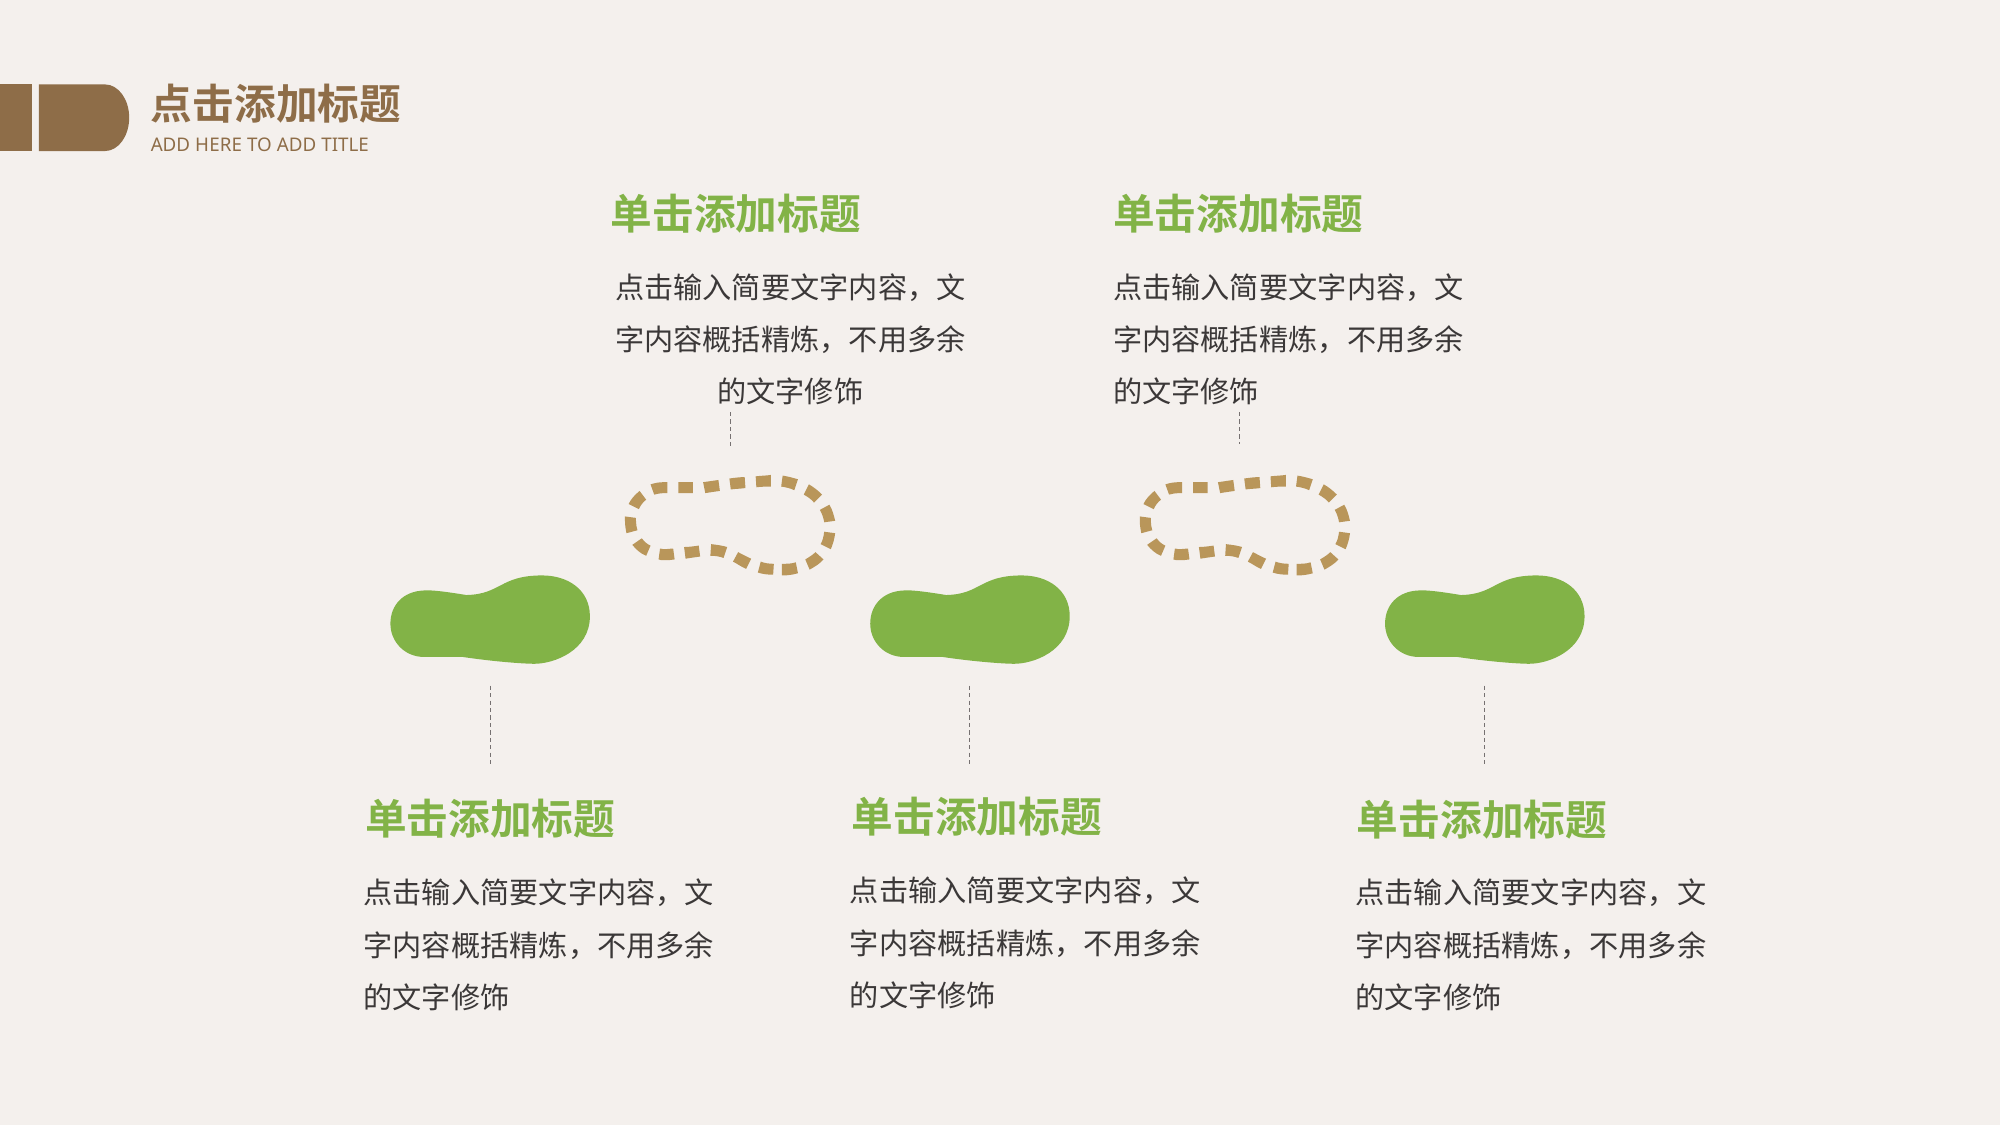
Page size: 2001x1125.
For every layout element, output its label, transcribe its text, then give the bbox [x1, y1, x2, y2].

text_box [632, 538, 651, 556]
text_box [1143, 490, 1162, 510]
text_box [781, 562, 798, 576]
text_box 单击添加标题 [348, 785, 632, 851]
text_box [1270, 474, 1286, 488]
text_box 点击输入简要文字内容，文字内容概括精炼，不用多余的文字修饰 [348, 849, 738, 1022]
text_box [684, 545, 701, 559]
text_box [1385, 575, 1585, 664]
text_box [1334, 504, 1351, 523]
text_box [1173, 548, 1190, 561]
text_box [1193, 482, 1208, 494]
text_box [729, 477, 746, 490]
text_box 单击添加标题 [835, 783, 1119, 849]
text_box 单击添加标题 [1098, 180, 1382, 246]
text_box [1198, 545, 1216, 559]
text_box [1244, 477, 1261, 490]
text_box [1225, 544, 1243, 558]
text_box [1247, 552, 1267, 569]
text_box 单击添加标题 [595, 180, 879, 246]
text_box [0, 69, 439, 164]
text_box [1165, 482, 1183, 495]
text_box [678, 482, 693, 494]
text_box [1272, 561, 1289, 575]
text_box [1318, 484, 1337, 503]
text_box [820, 531, 836, 550]
text_box [624, 516, 638, 534]
text_box [805, 552, 824, 570]
text_box [781, 475, 798, 491]
text_box [650, 482, 668, 495]
text_box [1217, 479, 1235, 494]
text_box 点击输入简要文字内容，文字内容概括精炼，不用多余的文字修饰 [1098, 244, 1488, 417]
text_box 单击添加标题 [1340, 786, 1624, 851]
text_box 点击输入简要文字内容，文字内容概括精炼，不用多余的文字修饰 [595, 244, 986, 417]
text_box [1296, 562, 1313, 576]
text_box [658, 548, 675, 561]
text_box [757, 561, 774, 575]
text_box [1335, 531, 1351, 550]
text_box [710, 544, 728, 558]
text_box [819, 504, 836, 523]
text_box [628, 490, 647, 510]
text_box [1296, 475, 1313, 491]
text_box [1139, 516, 1153, 534]
text_box [703, 479, 720, 494]
text_box [1147, 538, 1166, 556]
text_box 点击输入简要文字内容，文字内容概括精炼，不用多余的文字修饰 [1340, 849, 1730, 1022]
text_box [732, 552, 752, 569]
text_box [1320, 552, 1339, 570]
text_box [870, 575, 1070, 664]
text_box [755, 474, 771, 488]
text_box 点击输入简要文字内容，文字内容概括精炼，不用多余的文字修饰 [835, 847, 1225, 1020]
text_box [803, 484, 823, 503]
text_box [390, 575, 590, 664]
